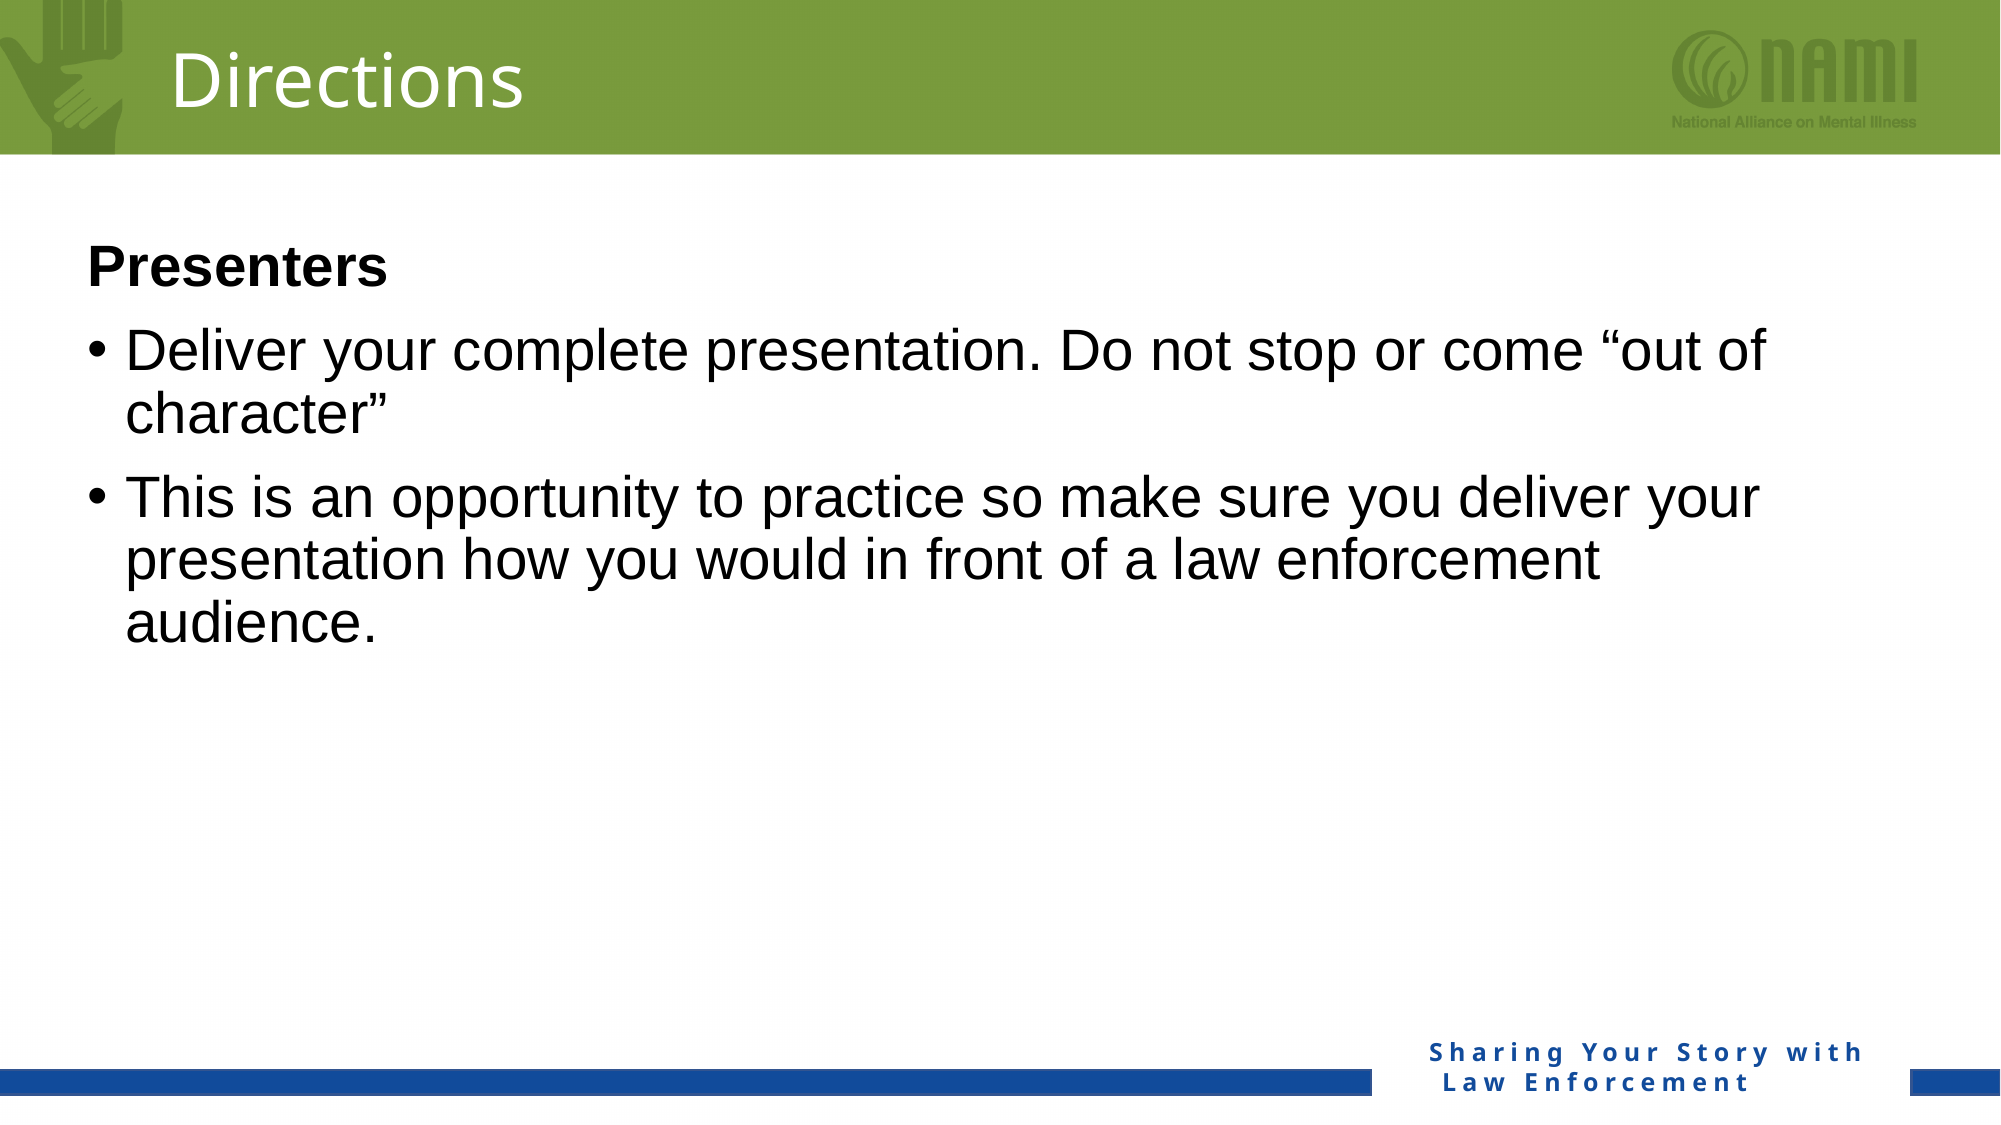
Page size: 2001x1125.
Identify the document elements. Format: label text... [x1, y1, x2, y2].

picture [0, 0, 2001, 1125]
title Directions [154, 6, 1863, 161]
footer Sharing Your Story with Law Enforcement [1391, 1036, 1913, 1097]
list Presenters Deliver your complete presentation. Do not stop or come “out of character” This is an opportunity to practice so make sure you deliver your presentation how you would in front of a law enforcement audience. [72, 229, 1863, 1014]
